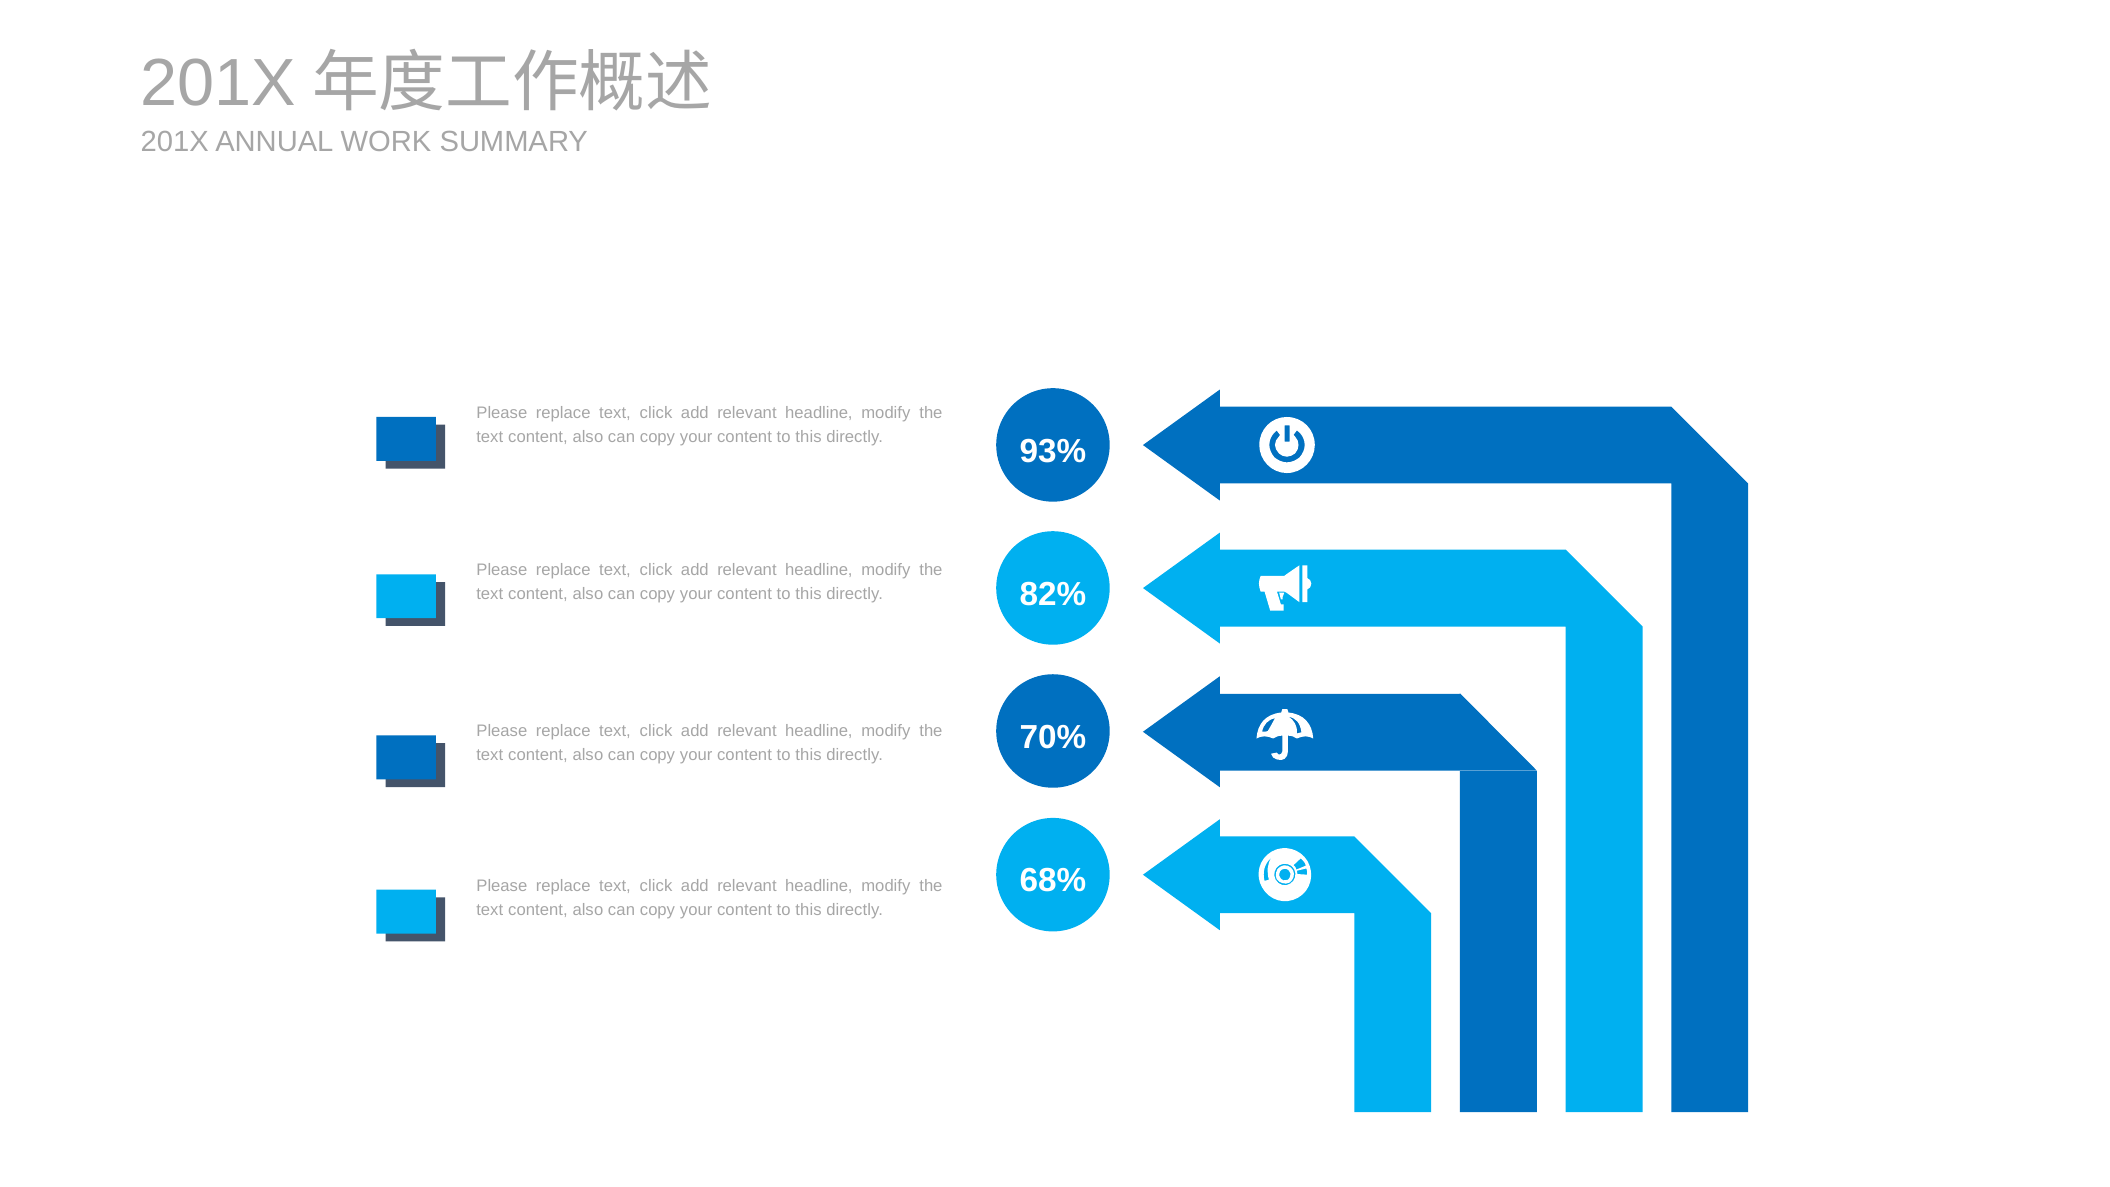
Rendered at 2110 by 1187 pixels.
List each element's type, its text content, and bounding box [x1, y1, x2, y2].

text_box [996, 817, 1110, 932]
text_box 201X ANNUAL WORK SUMMARY [140, 122, 602, 158]
text_box Please replace text, click add relevant headline, modify the text content, also can copy your content to this directly. [461, 708, 959, 772]
text_box Please replace text, click add relevant headline, modify the text content, also can copy your content to this directly. [461, 390, 959, 453]
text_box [996, 388, 1110, 502]
text_box 201X年度工作概述 [140, 38, 789, 119]
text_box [376, 416, 446, 469]
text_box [996, 531, 1110, 645]
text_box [376, 574, 446, 626]
text_box Please replace text, click add relevant headline, modify the text content, also can copy your content to this directly. [461, 547, 959, 611]
text_box Please replace text, click add relevant headline, modify the text content, also can copy your content to this directly. [461, 863, 959, 926]
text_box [376, 735, 446, 788]
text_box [376, 889, 446, 942]
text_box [996, 674, 1110, 788]
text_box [1142, 389, 1749, 1112]
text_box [1142, 819, 1432, 1112]
